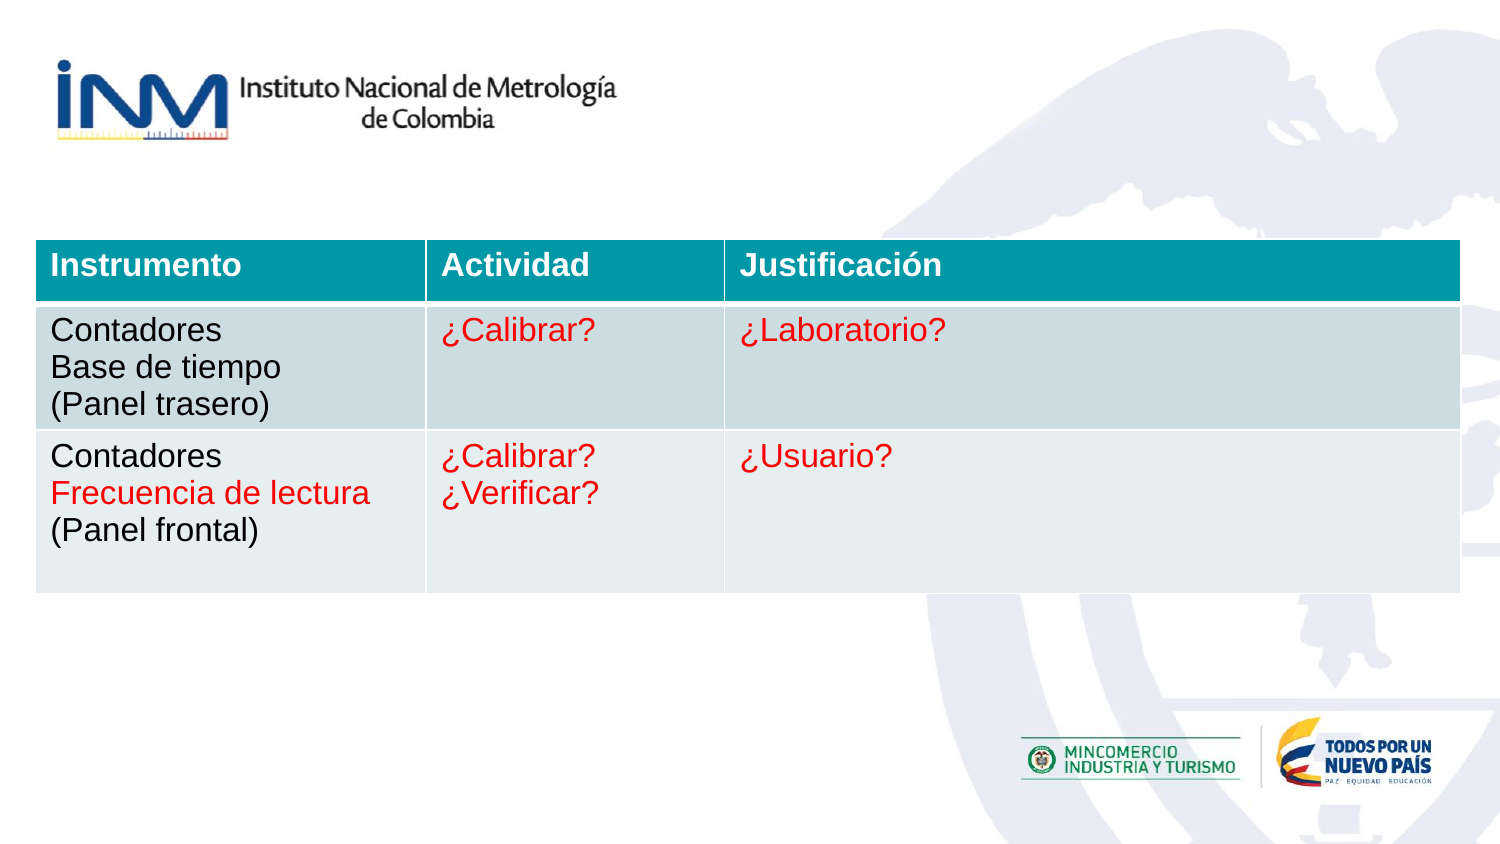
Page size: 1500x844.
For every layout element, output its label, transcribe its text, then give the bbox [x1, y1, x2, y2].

table_cell ¿Calibrar? ¿Verificar? [427, 431, 724, 593]
table_header Instrumento [36, 240, 425, 301]
table_header Justificación [725, 240, 1460, 301]
table_cell Contadores Base de tiempo (Panel trasero) [36, 307, 425, 429]
table_header Actividad [427, 240, 724, 301]
table_cell ¿Usuario? [725, 431, 1460, 593]
table_cell Contadores Frecuencia de lectura (Panel frontal) [36, 431, 425, 593]
picture [0, 0, 1500, 844]
table_cell ¿Calibrar? [427, 307, 724, 429]
table_cell ¿Laboratorio? [725, 307, 1460, 429]
